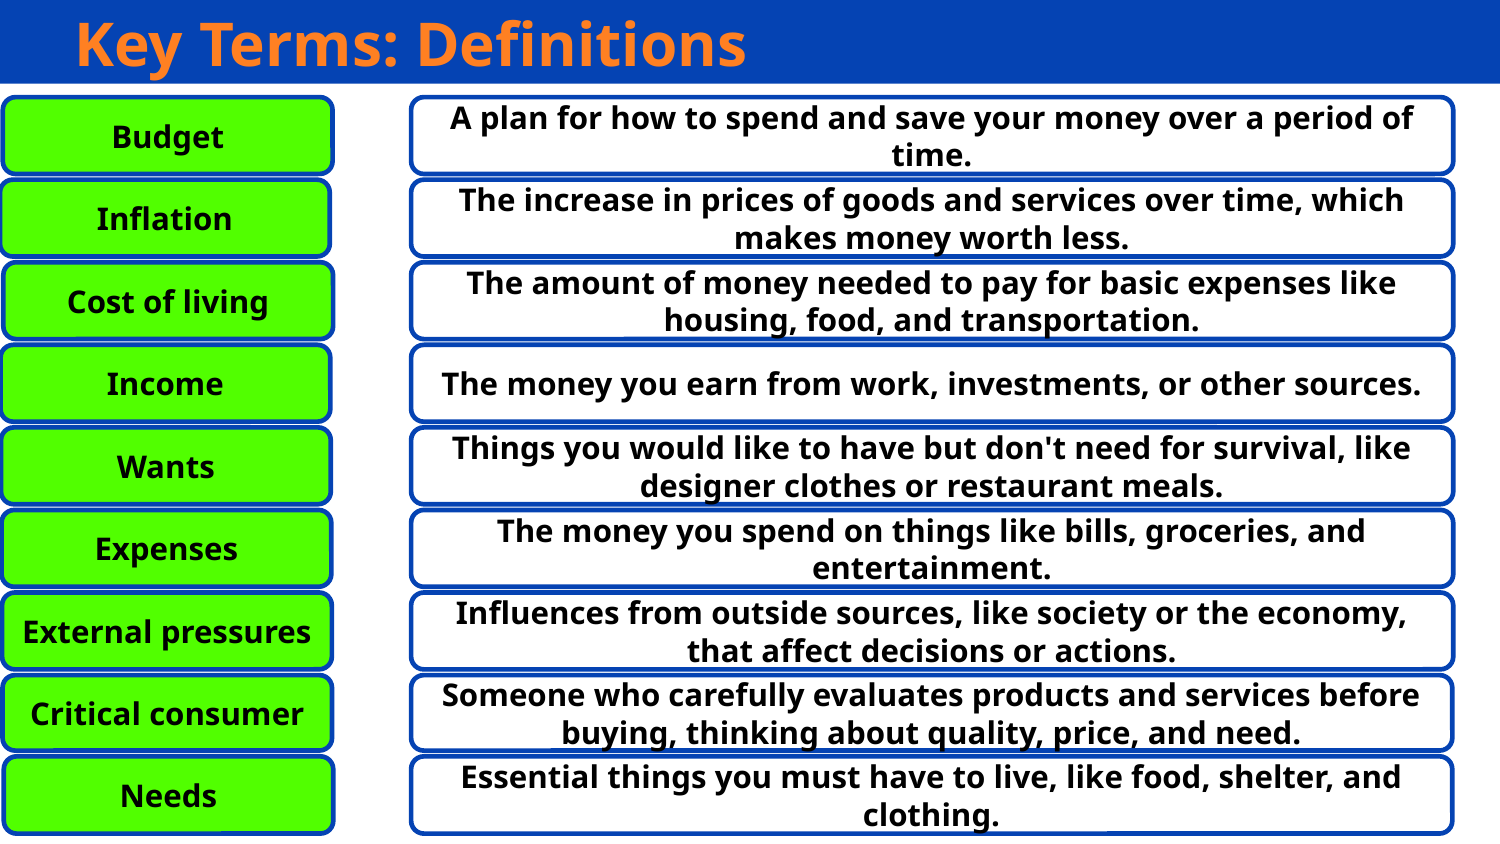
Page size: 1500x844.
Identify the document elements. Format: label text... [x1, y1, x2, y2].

text_box Inflation [0, 179, 330, 257]
text_box Cost of living [3, 262, 334, 340]
text_box A plan for how to spend and save your money over a period of time. [411, 97, 1454, 174]
text_box Essential things you must have to live, like food, shelter, and clothing. [411, 756, 1453, 834]
text_box Expenses [1, 509, 332, 587]
text_box Critical consumer [2, 675, 333, 751]
text_box The money you spend on things like bills, groceries, and entertainment. [411, 509, 1454, 587]
text_box Influences from outside sources, like society or the economy, that affect decisions or actions. [411, 592, 1454, 670]
text_box Things you would like to have but don't need for survival, like designer clothes or restaurant meals. [411, 427, 1454, 505]
text_box The amount of money needed to pay for basic expenses like housing, food, and transportation. [411, 262, 1454, 340]
text_box Budget [2, 97, 333, 174]
text_box The money you earn from work, investments, or other sources. [411, 344, 1454, 422]
text_box Wants [1, 427, 331, 505]
text_box External pressures [2, 592, 332, 670]
text_box Income [0, 344, 331, 422]
title Key Terms: Definitions [59, 0, 1270, 85]
text_box Needs [3, 756, 334, 834]
text_box Someone who carefully evaluates products and services before buying, thinking about quality, price, and need. [411, 675, 1453, 751]
text_box The increase in prices of goods and services over time, which makes money worth less. [411, 179, 1454, 257]
